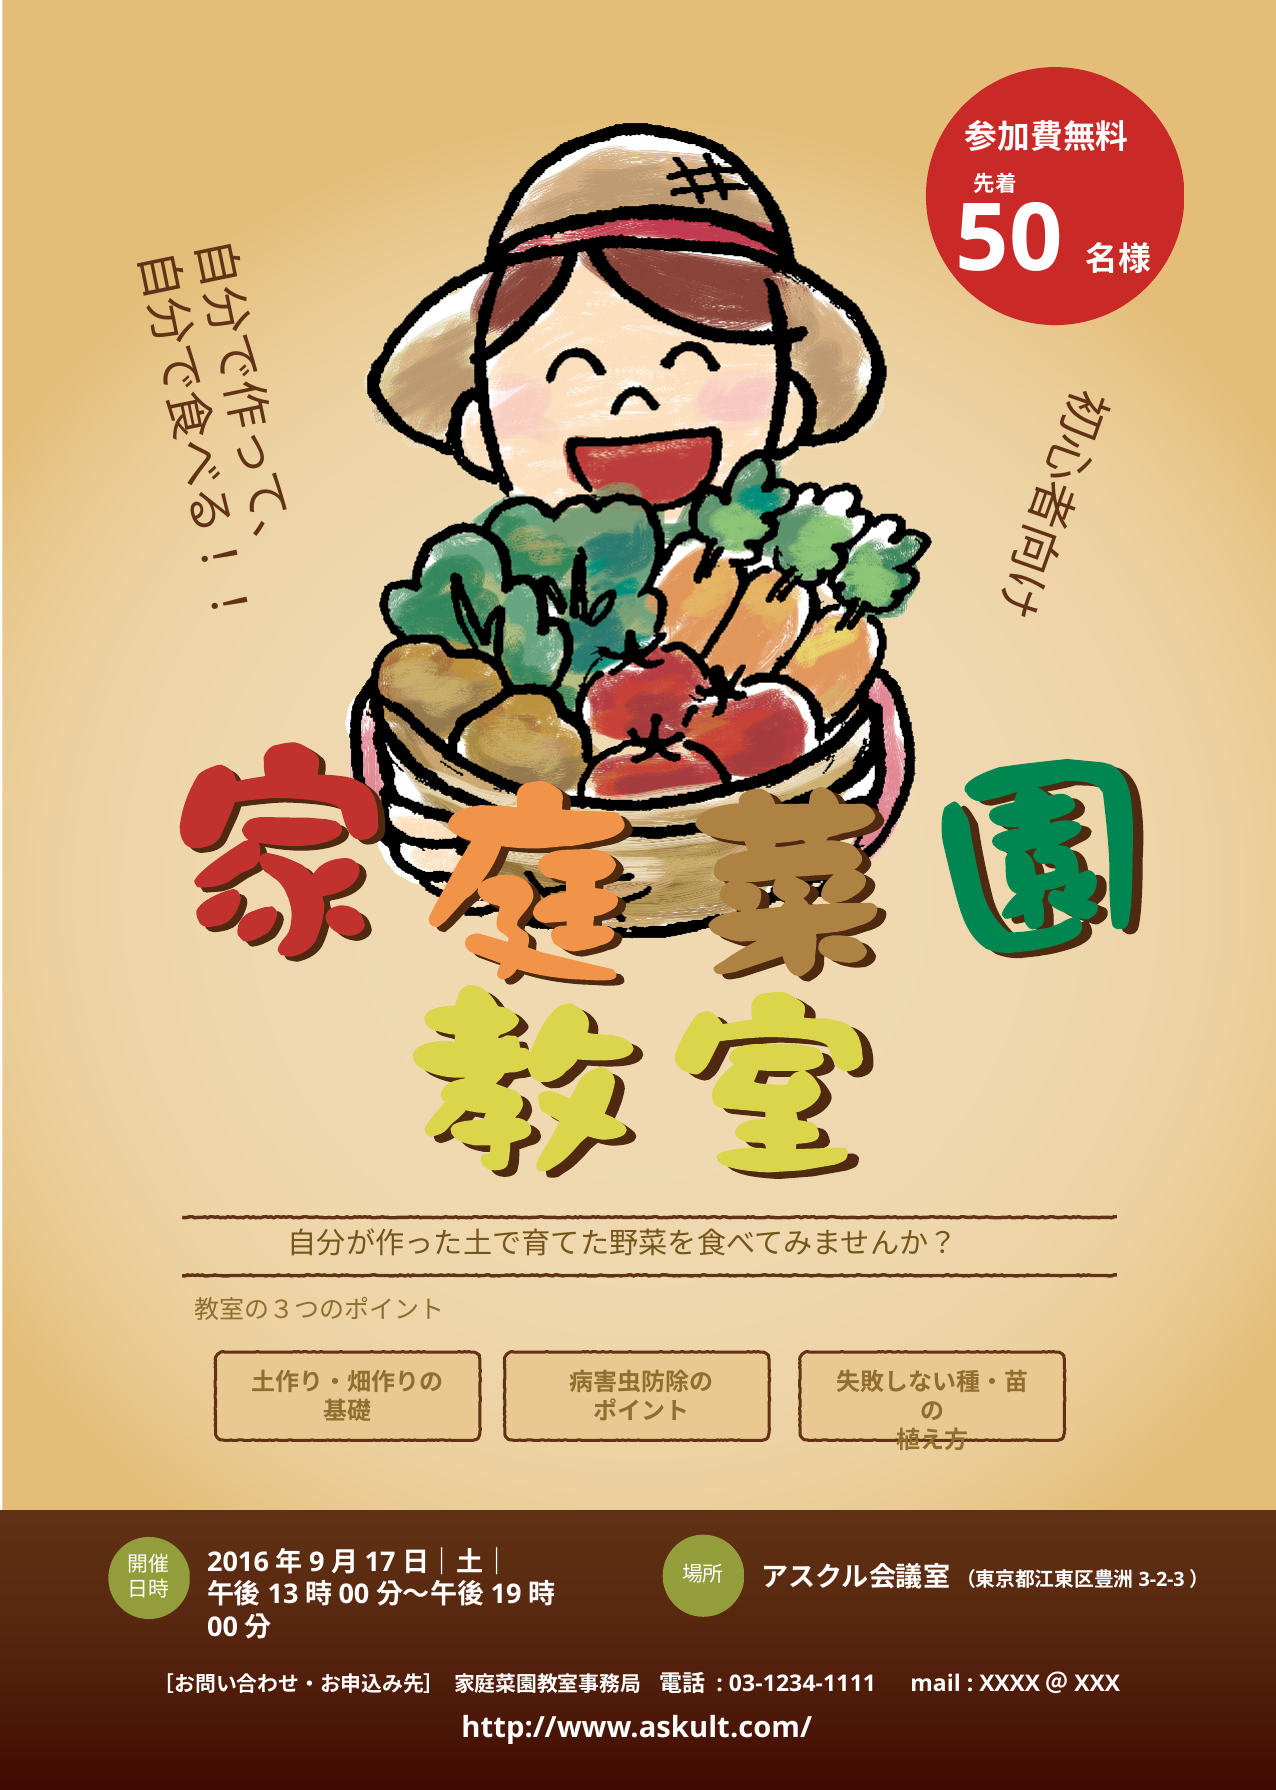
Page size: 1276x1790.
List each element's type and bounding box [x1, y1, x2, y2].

text_box [179, 741, 1144, 1180]
text_box [925, 67, 1184, 326]
picture [0, 0, 1276, 1790]
